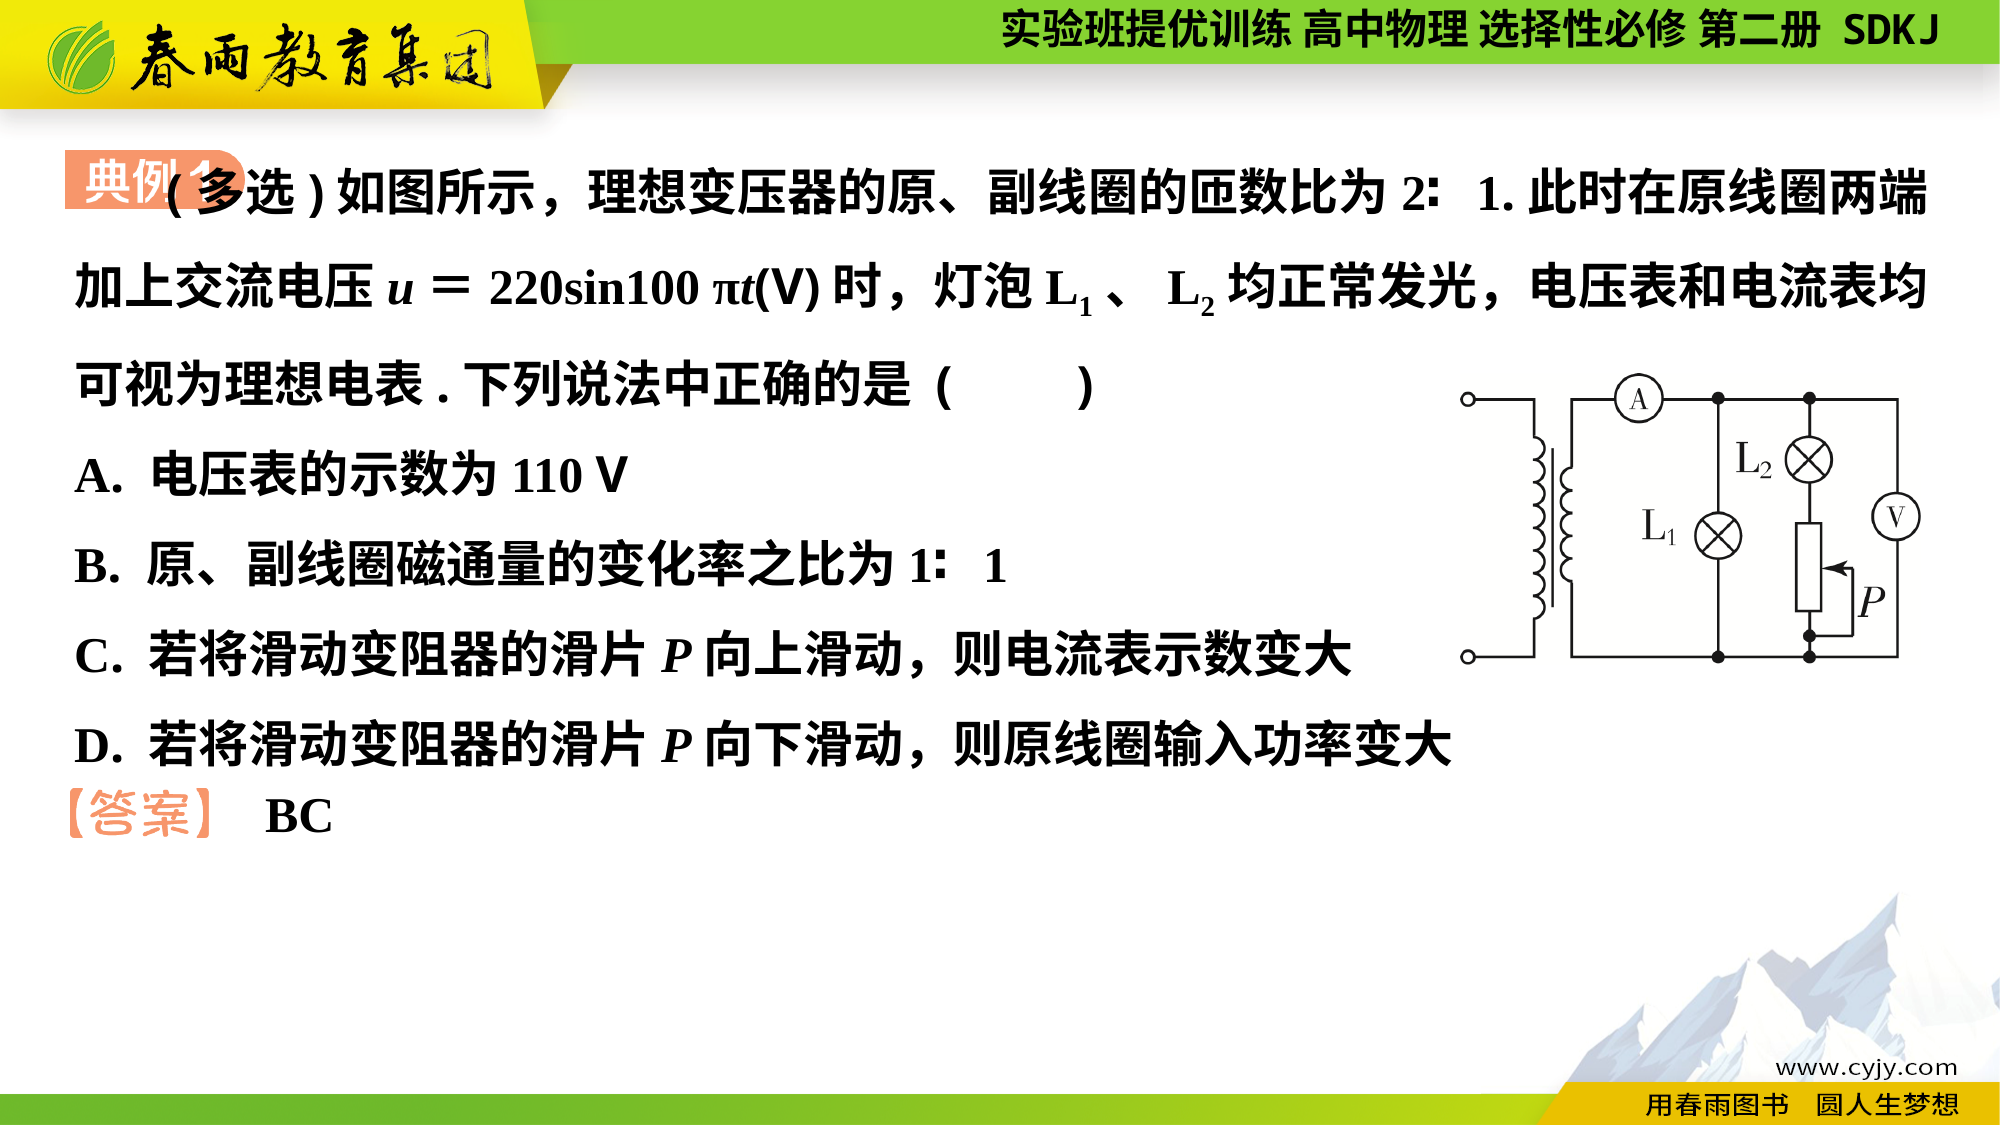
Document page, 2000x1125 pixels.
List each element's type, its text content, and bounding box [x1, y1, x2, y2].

picture [0, 0, 2000, 1125]
list (多选)如图所示，理想变压器的原、副线圈的匝数比为2∶1.此时在原线圈两端加上交流电压u＝220sin100 πt(V)时，灯泡L1、L2均正常发光，电压表和电流表均可视为理想电表.下列说法中正确的是 ( ) A. 电压表的示数为110 V B. 原、副线圈磁通量的变化率之比为1∶1 C. 若将滑动变阻器的滑片P向上滑动，则电流表示数变大 D. 若将滑动变阻器的滑片P向下滑动，则原线圈输入功率变大 [59, 122, 1944, 774]
text_box BC [250, 775, 350, 850]
